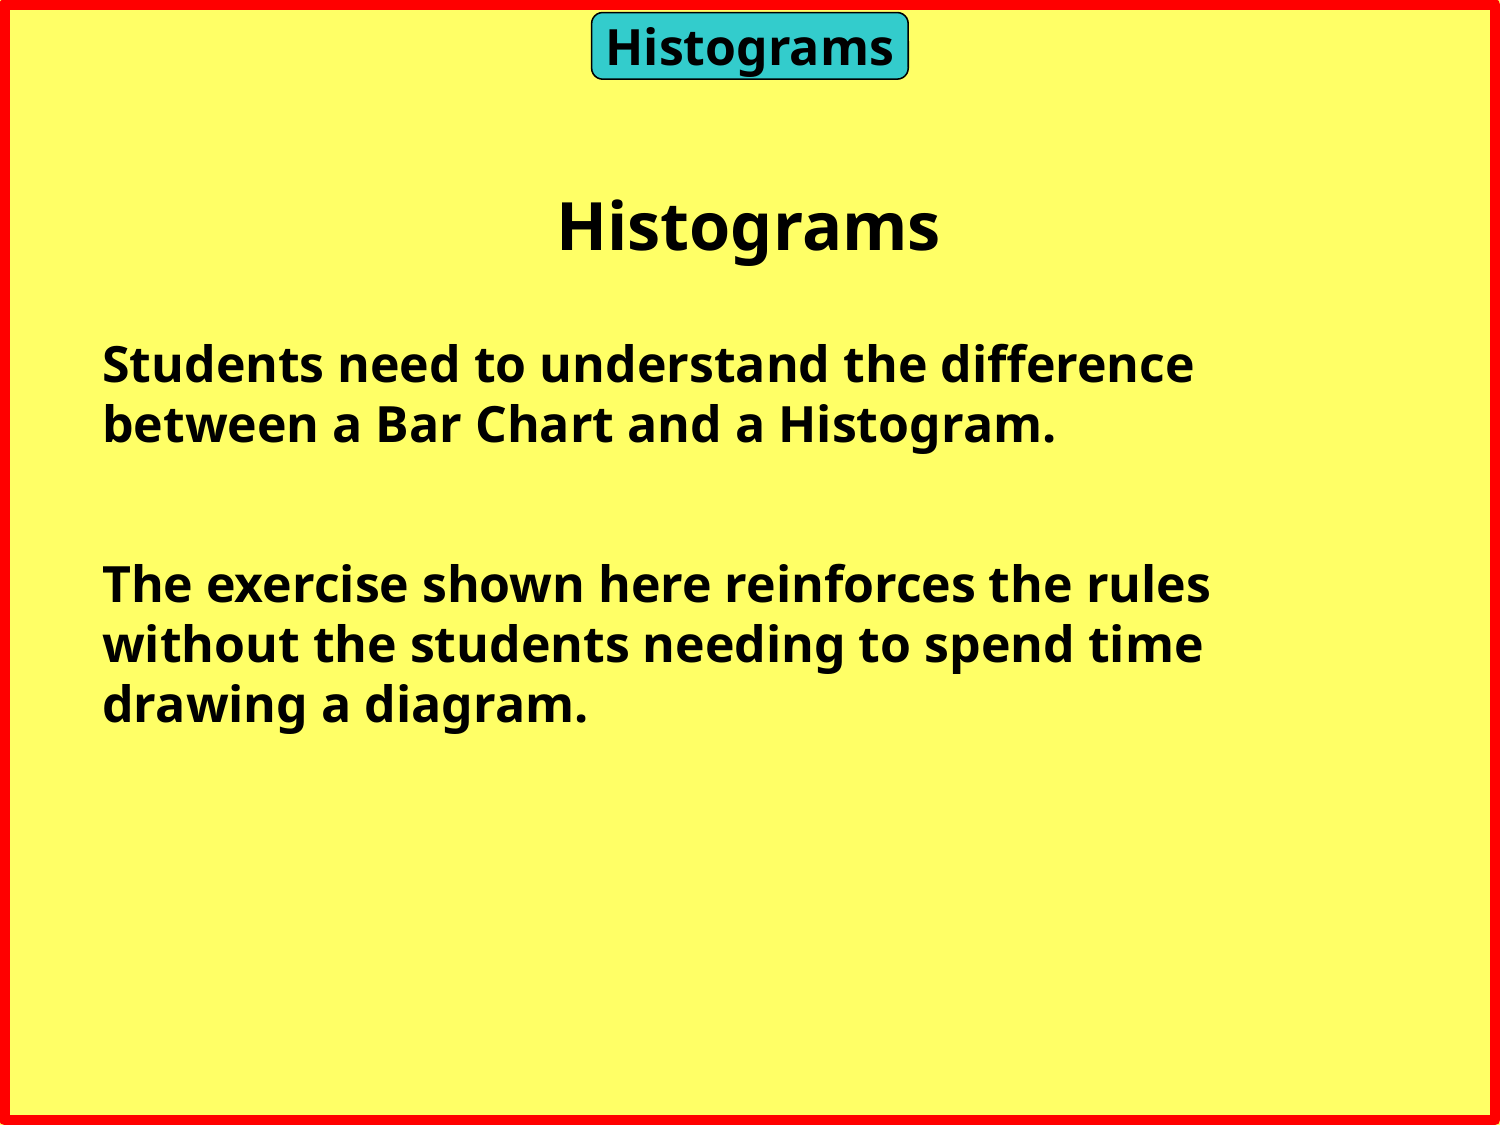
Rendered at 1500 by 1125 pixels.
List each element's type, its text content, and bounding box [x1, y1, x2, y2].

text_box Histograms [396, 191, 1101, 271]
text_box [570, 8, 930, 84]
text_box Students need to understand the difference between a Bar Chart and a Histogram. [87, 324, 1388, 460]
text_box The exercise shown here reinforces the rules without the students needing to spend time drawing a diagram. [87, 545, 1388, 741]
